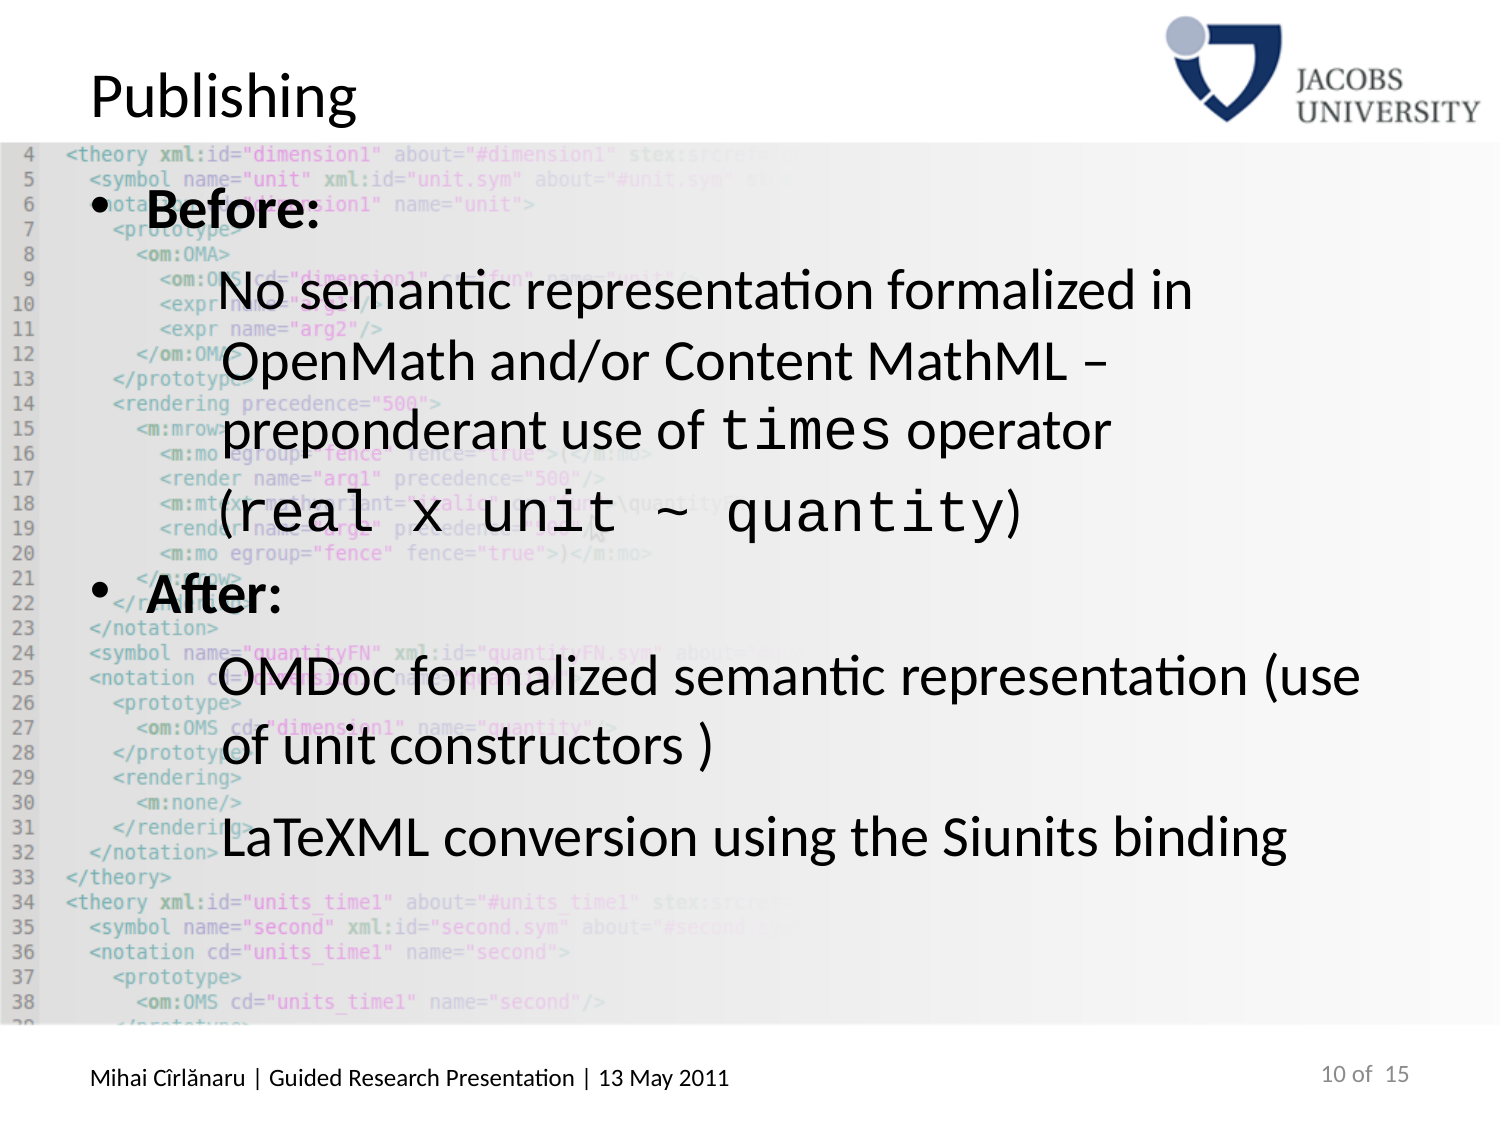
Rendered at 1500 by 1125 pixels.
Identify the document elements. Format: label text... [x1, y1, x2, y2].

picture [0, 0, 1500, 1125]
text_box Mihai Cîrlănaru | Guided Research Presentation | 13 May 2011 [74, 1054, 750, 1100]
slide_number 10 of 15 [1074, 1042, 1425, 1103]
text_box Before: No semantic representation formalized in OpenMath and/or Content MathML – preponderant use of times operator (real x unit ~ quantity) After: OMDoc formalized semantic representation (use of unit constructors ) LaTeXML conversion using the Siunits binding [74, 162, 1425, 1005]
text_box Publishing [74, 45, 1425, 138]
